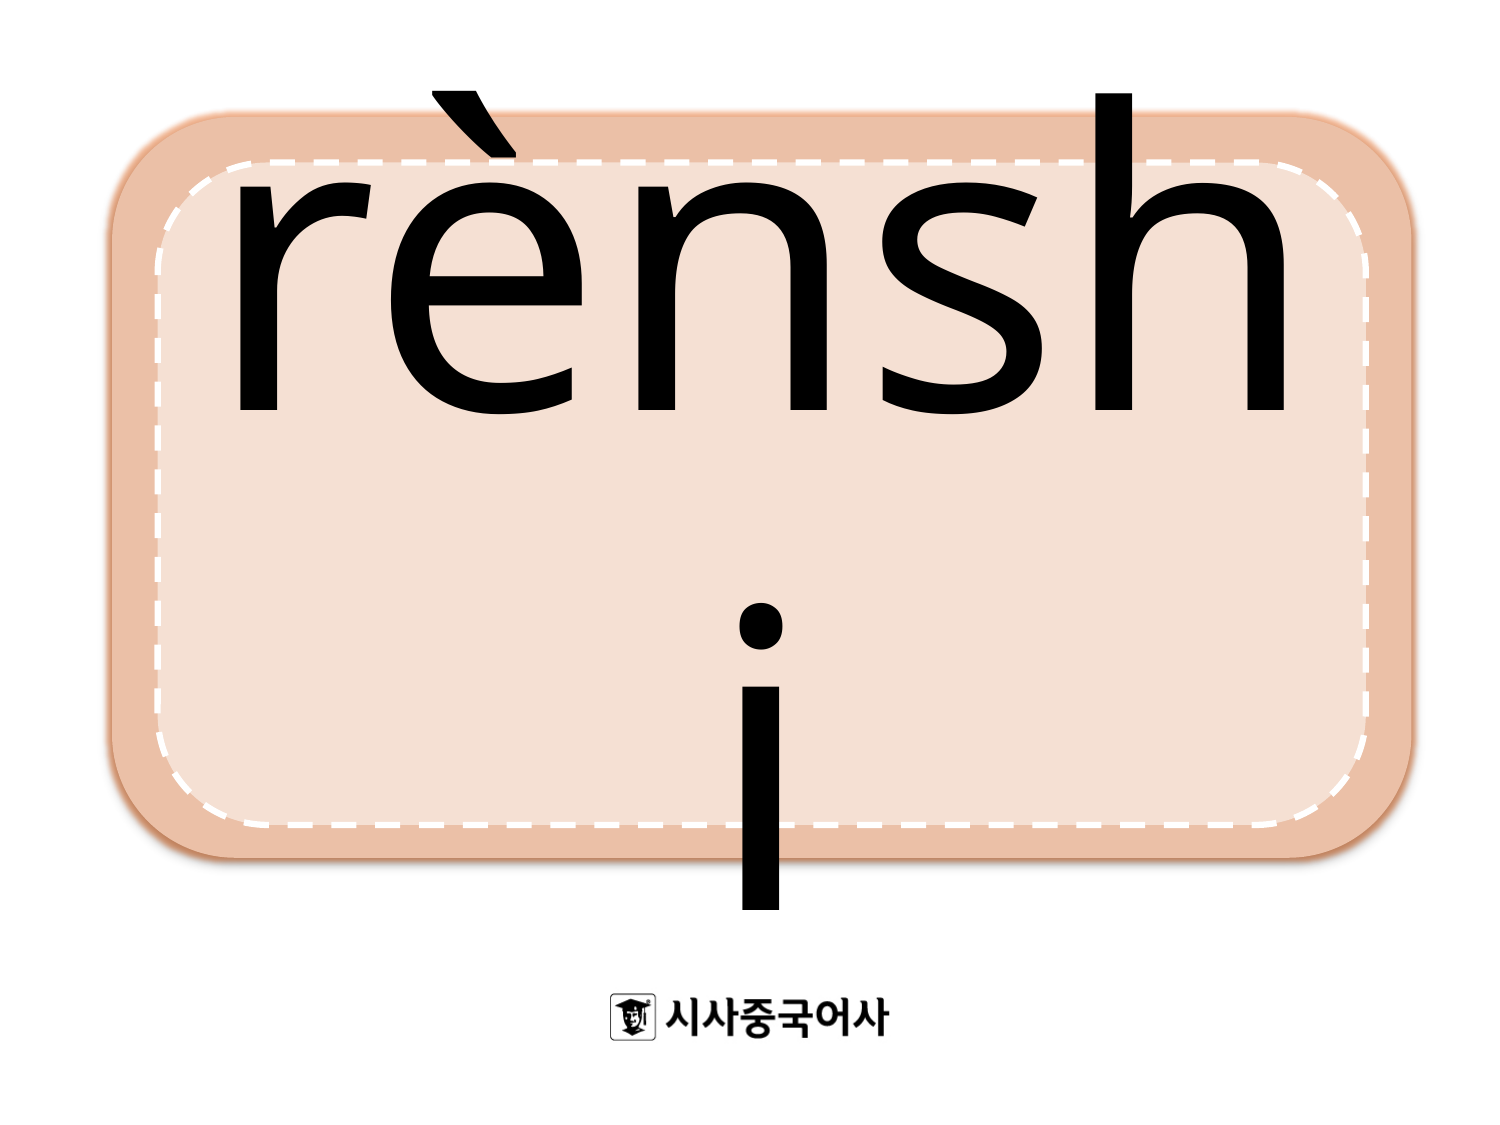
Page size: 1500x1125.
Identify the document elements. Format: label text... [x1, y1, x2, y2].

picture [602, 987, 898, 1047]
text_box rènshi [157, 162, 1366, 825]
